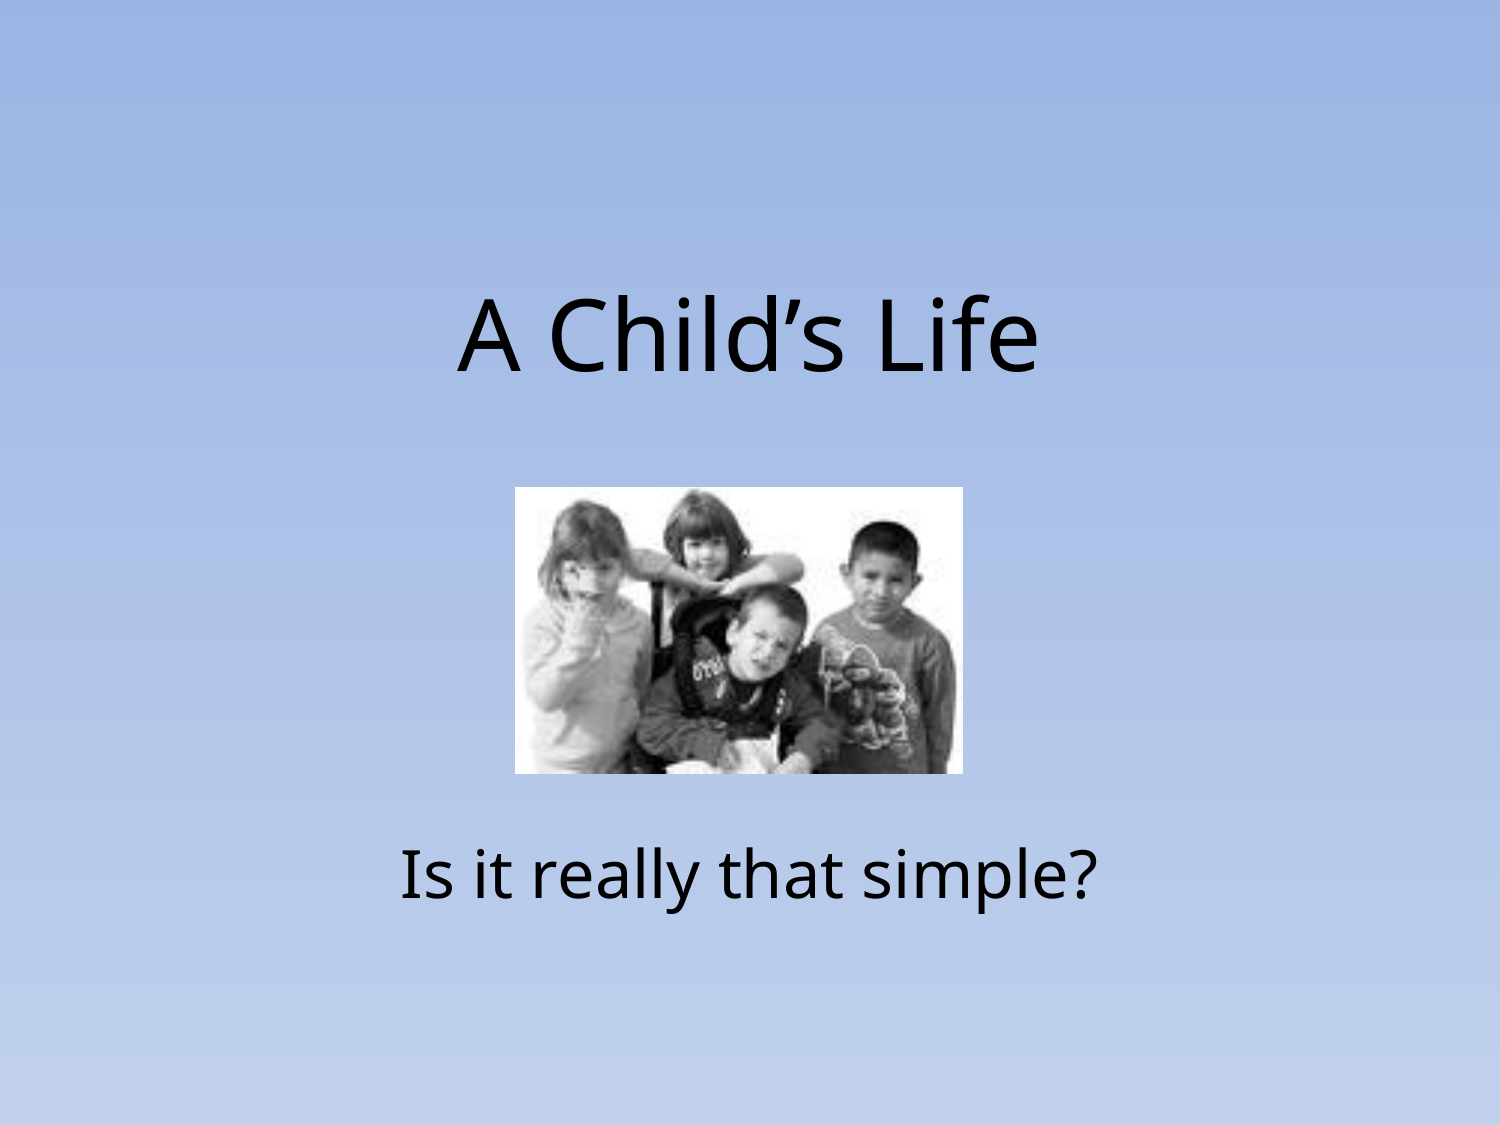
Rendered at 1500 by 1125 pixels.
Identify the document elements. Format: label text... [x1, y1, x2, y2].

title A Child’s Life [112, 162, 1388, 500]
picture [515, 487, 963, 774]
subtitle Is it really that simple? [225, 637, 1275, 925]
